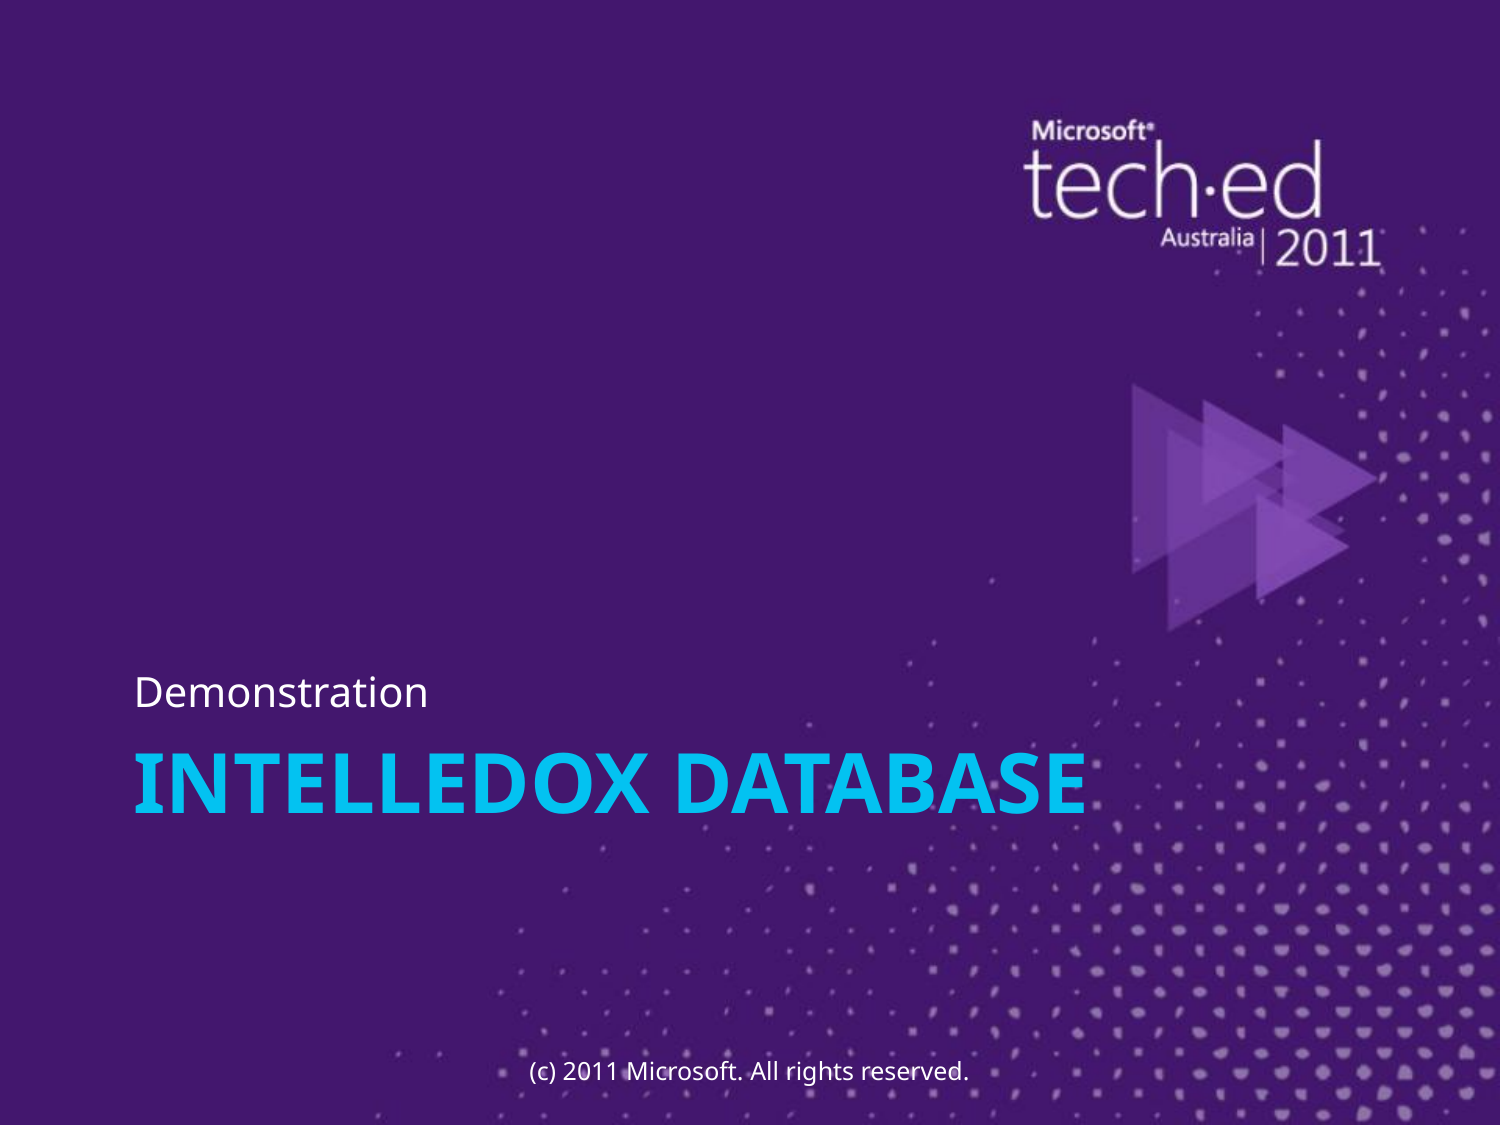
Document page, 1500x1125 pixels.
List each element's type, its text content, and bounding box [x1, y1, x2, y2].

list Demonstration [118, 476, 1394, 723]
footer (c) 2011 Microsoft. All rights reserved. [512, 1042, 988, 1103]
title INTELLEDOX DATABASE [118, 723, 1394, 947]
picture [0, 0, 1500, 1125]
